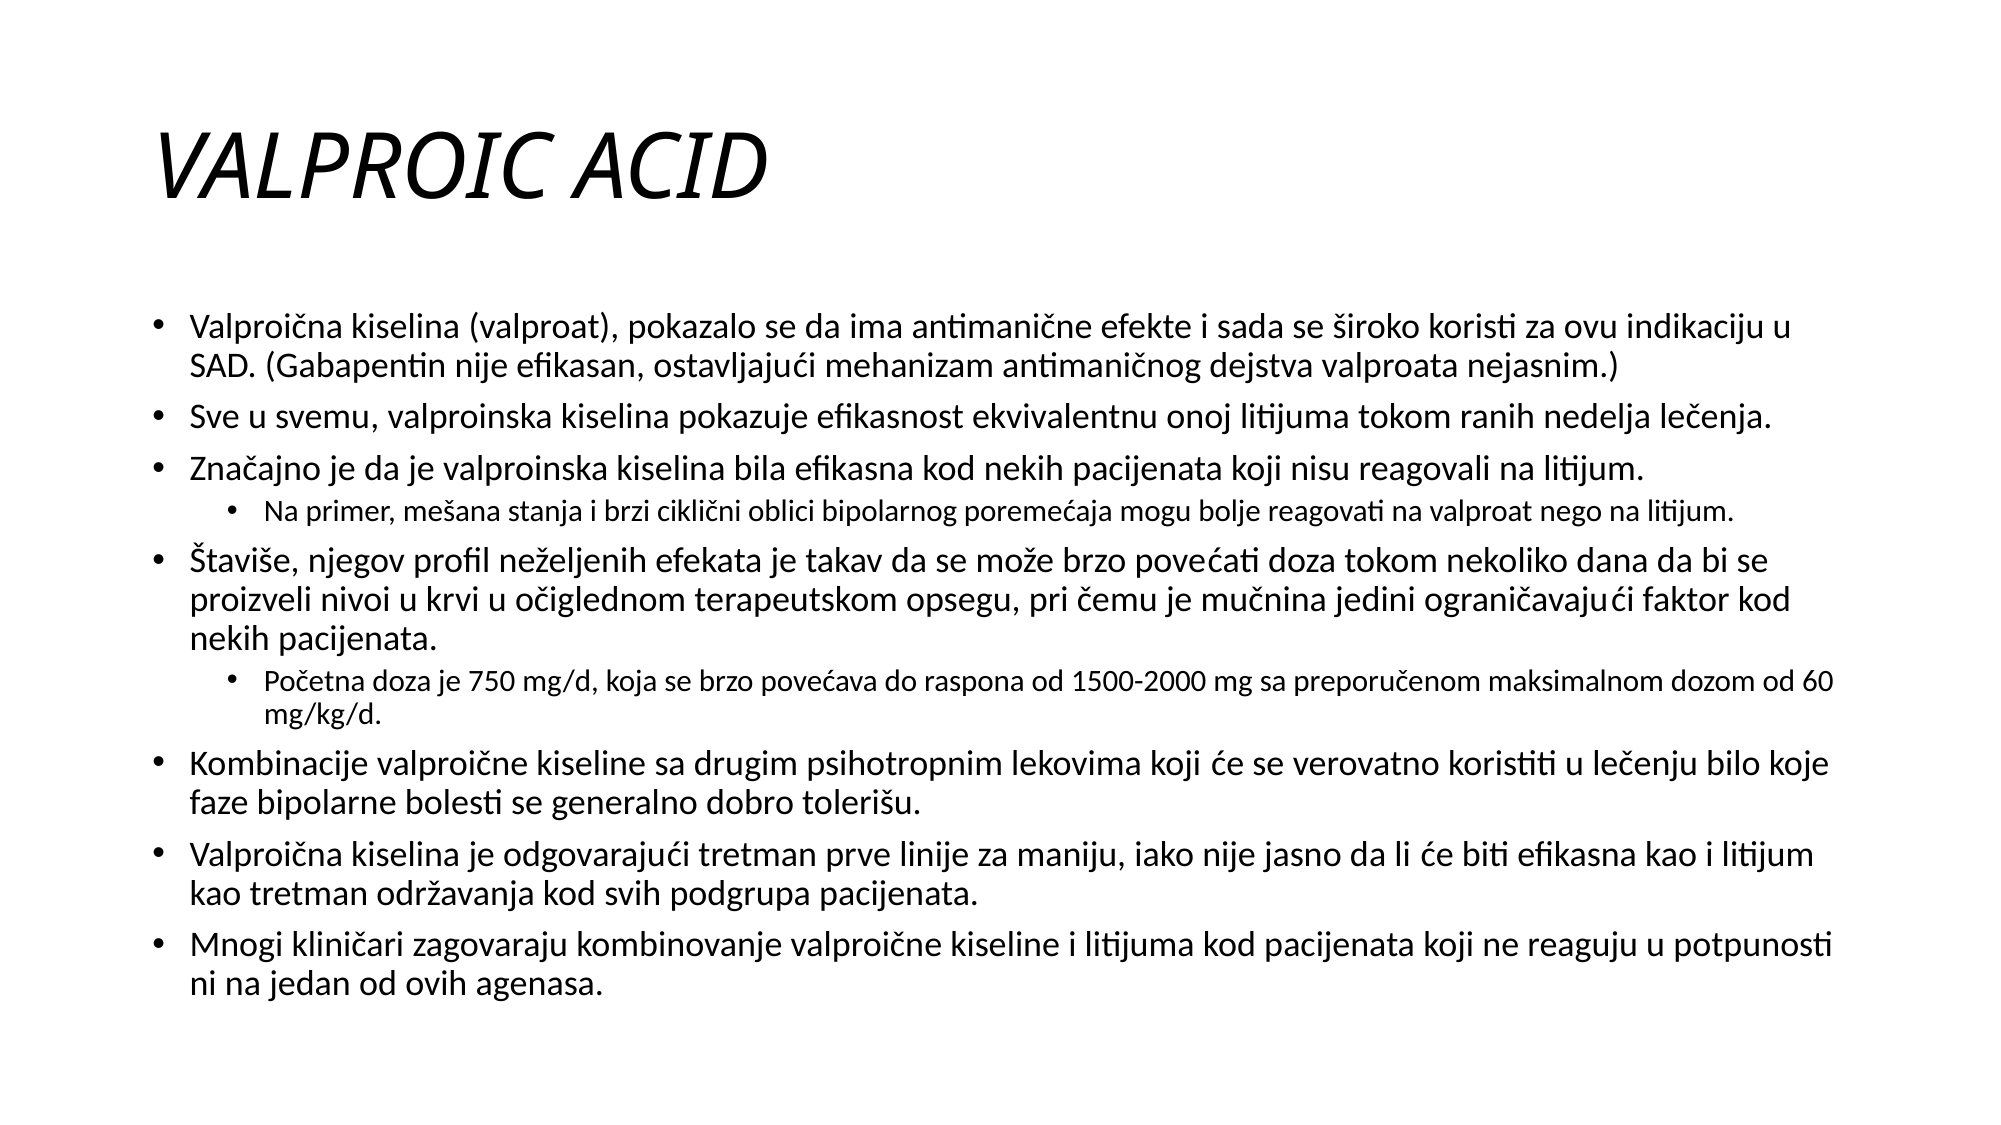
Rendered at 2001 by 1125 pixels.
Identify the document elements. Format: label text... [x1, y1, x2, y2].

list Valproična kiselina (valproat), pokazalo se da ima antimanične efekte i sada se široko koristi za ovu indikaciju u SAD. (Gabapentin nije efikasan, ostavljajući mehanizam antimaničnog dejstva valproata nejasnim.) Sve u svemu, valproinska kiselina pokazuje efikasnost ekvivalentnu onoj litijuma tokom ranih nedelja lečenja. Značajno je da je valproinska kiselina bila efikasna kod nekih pacijenata koji nisu reagovali na litijum. Na primer, mešana stanja i brzi ciklični oblici bipolarnog poremećaja mogu bolje reagovati na valproat nego na litijum. Štaviše, njegov profil neželjenih efekata je takav da se može brzo povećati doza tokom nekoliko dana da bi se proizveli nivoi u krvi u očiglednom terapeutskom opsegu, pri čemu je mučnina jedini ograničavajući faktor kod nekih pacijenata. Početna doza je 750 mg/d, koja se brzo povećava do raspona od 1500-2000 mg sa preporučenom maksimalnom dozom od 60 mg/kg/d. Kombinacije valproične kiseline sa drugim psihotropnim lekovima koji će se verovatno koristiti u lečenju bilo koje faze bipolarne bolesti se generalno dobro tolerišu. Valproična kiselina je odgovarajući tretman prve linije za maniju, iako nije jasno da li će biti efikasna kao i litijum kao tretman održavanja kod svih podgrupa pacijenata. Mnogi kliničari zagovaraju kombinovanje valproične kiseline i litijuma kod pacijenata koji ne reaguju u potpunosti ni na jedan od ovih agenasa. [137, 299, 1863, 1014]
title VALPROIC ACID [137, 59, 1863, 278]
